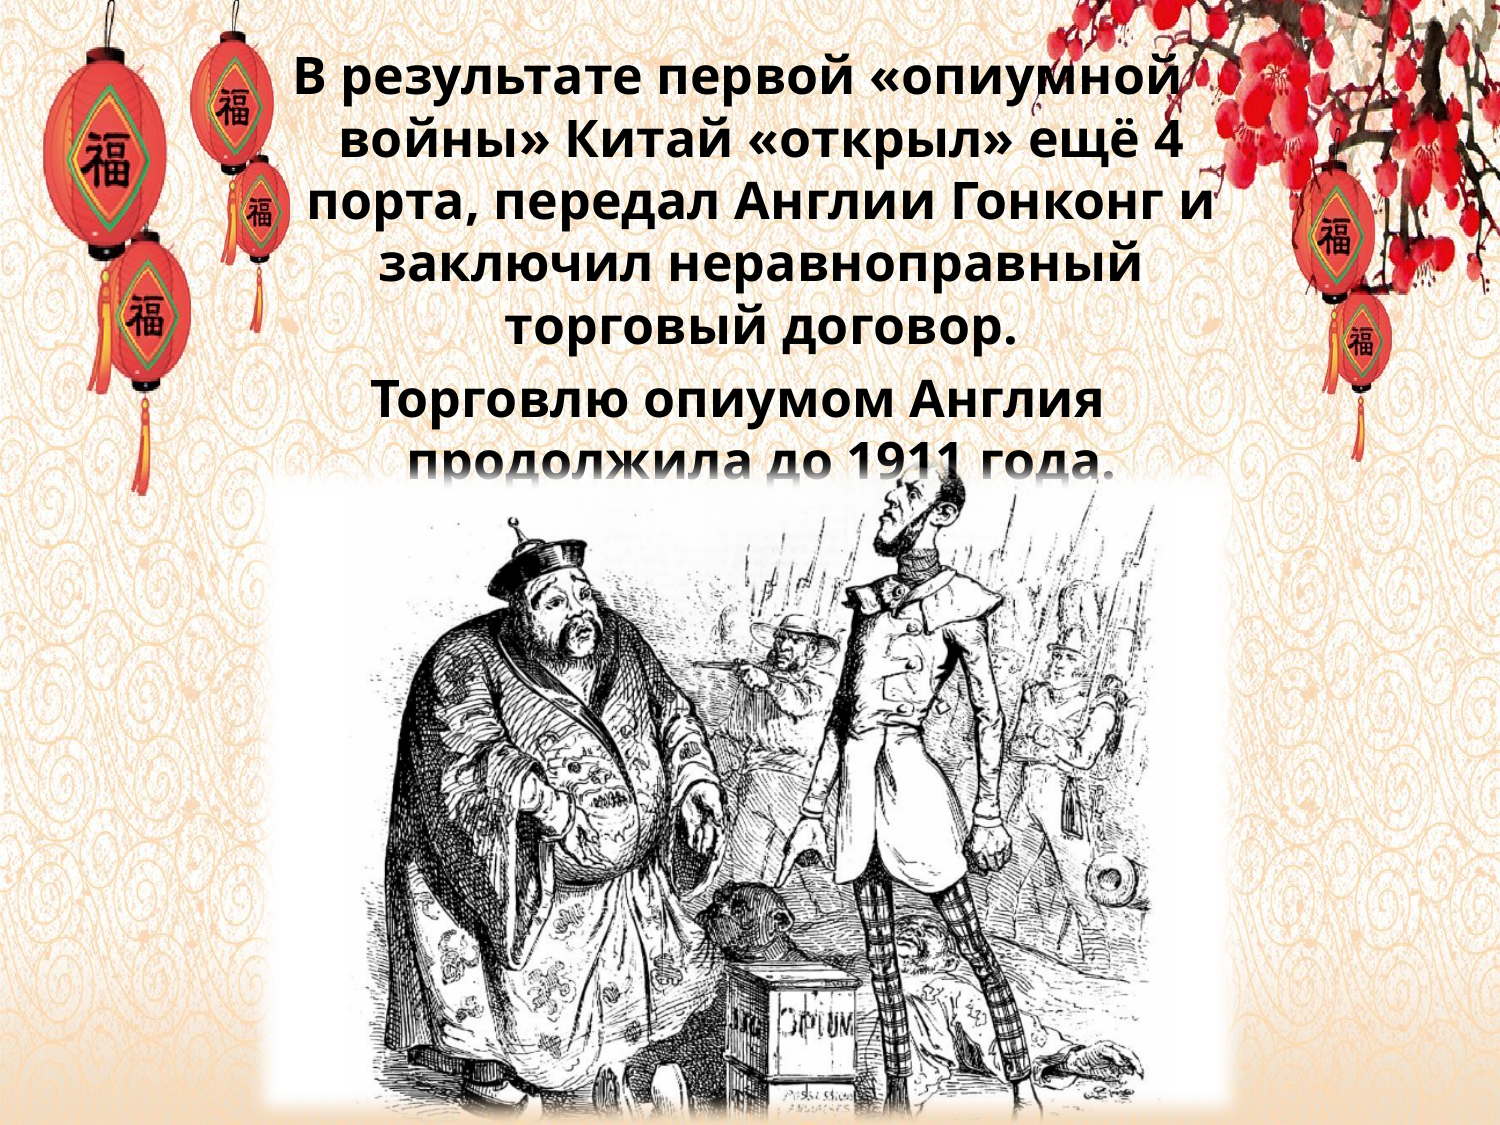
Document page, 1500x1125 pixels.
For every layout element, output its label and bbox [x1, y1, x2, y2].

picture [245, 456, 1249, 1125]
list [0, 0, 1500, 1125]
